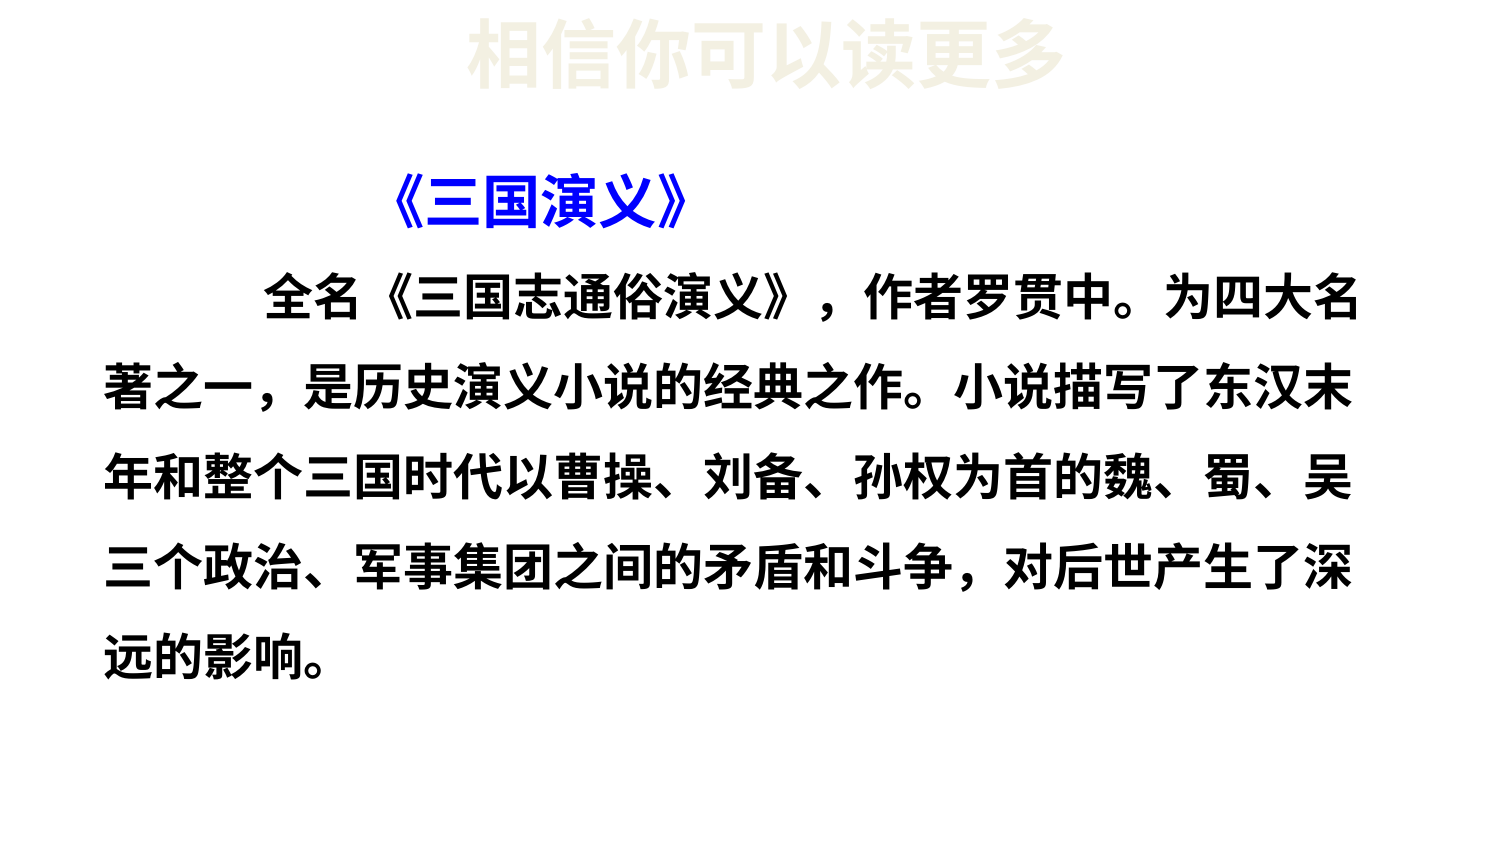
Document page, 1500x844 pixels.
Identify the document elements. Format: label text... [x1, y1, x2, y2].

text_box 相信你可以读更多 [451, 0, 1082, 105]
text_box 《三国演义》 全名《三国志通俗演义》，作者罗贯中。为四大名著之一，是历史演义小说的经典之作。小说描写了东汉末年和整个三国时代以曹操、刘备、孙权为首的魏、蜀、吴三个政治、军事集团之间的矛盾和斗争，对后世产生了深远的影响。 [88, 122, 1413, 693]
